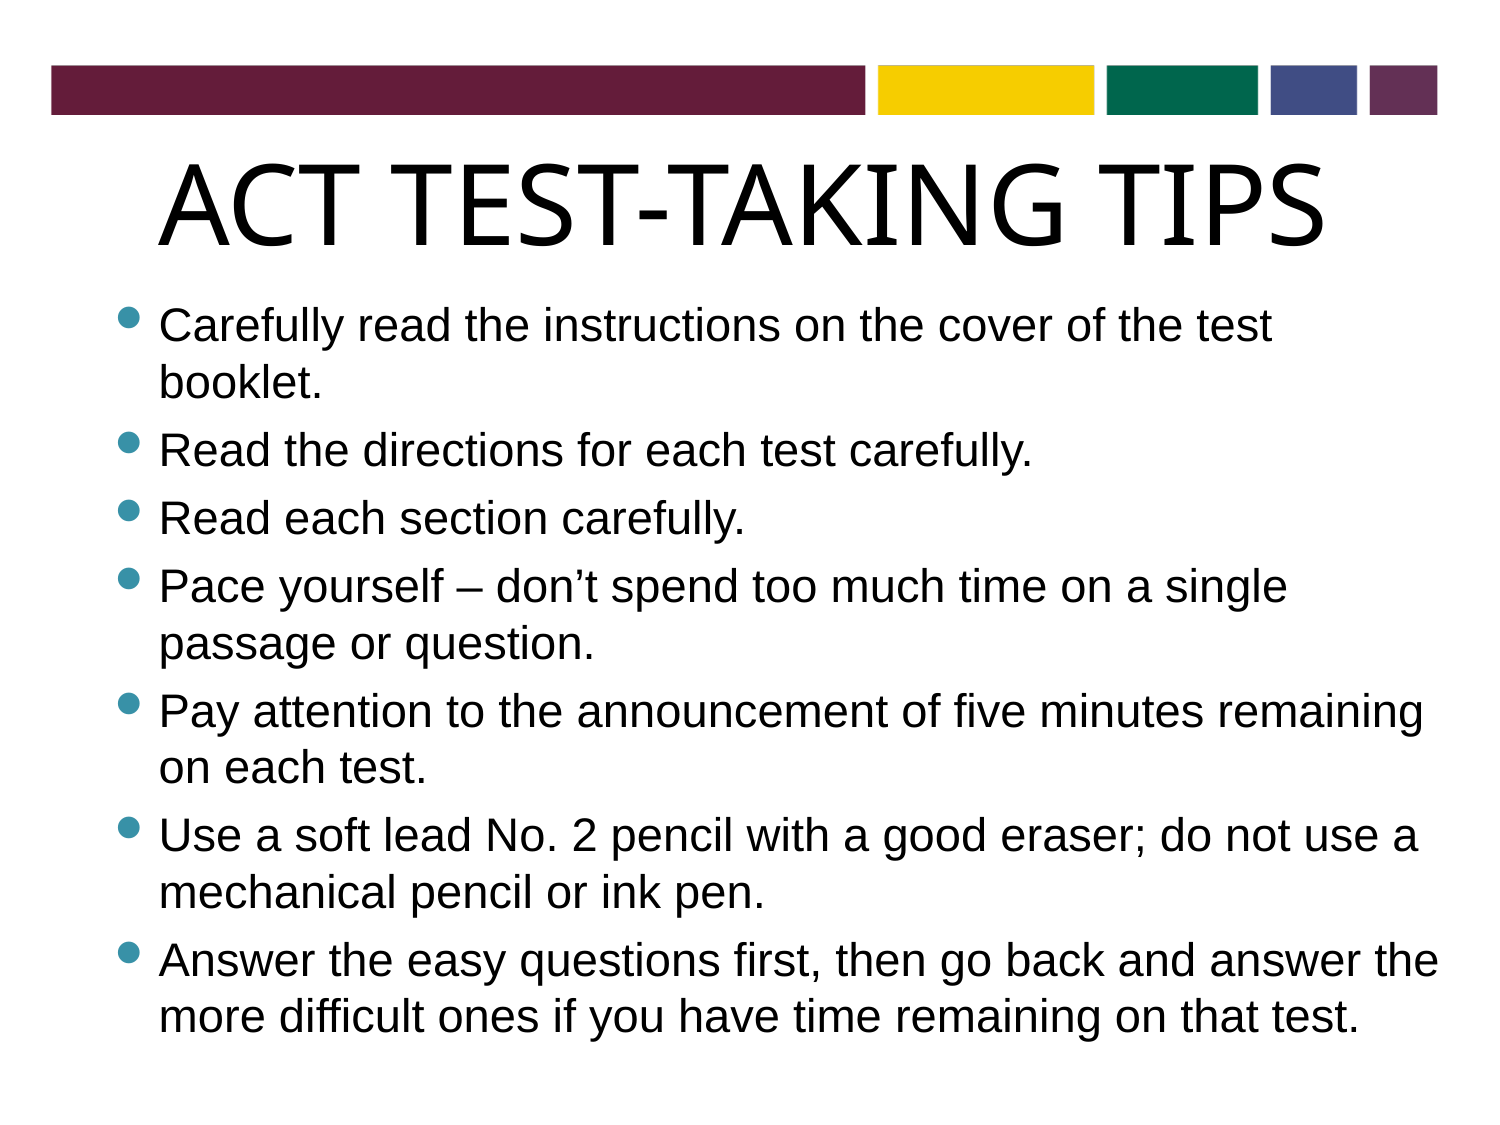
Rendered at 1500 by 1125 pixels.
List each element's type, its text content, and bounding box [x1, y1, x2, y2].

picture [37, 49, 1438, 116]
list Carefully read the instructions on the cover of the test booklet. Read the directions for each test carefully. Read each section carefully. Pace yourself – don’t spend too much time on a single passage or question. Pay attention to the announcement of five minutes remaining on each test. Use a soft lead No. 2 pencil with a good eraser; do not use a mechanical pencil or ink pen. Answer the easy questions first, then go back and answer the more difficult ones if you have time remaining on that test. [87, 287, 1463, 1080]
title ACT Test-taking Tips [75, 128, 1413, 275]
